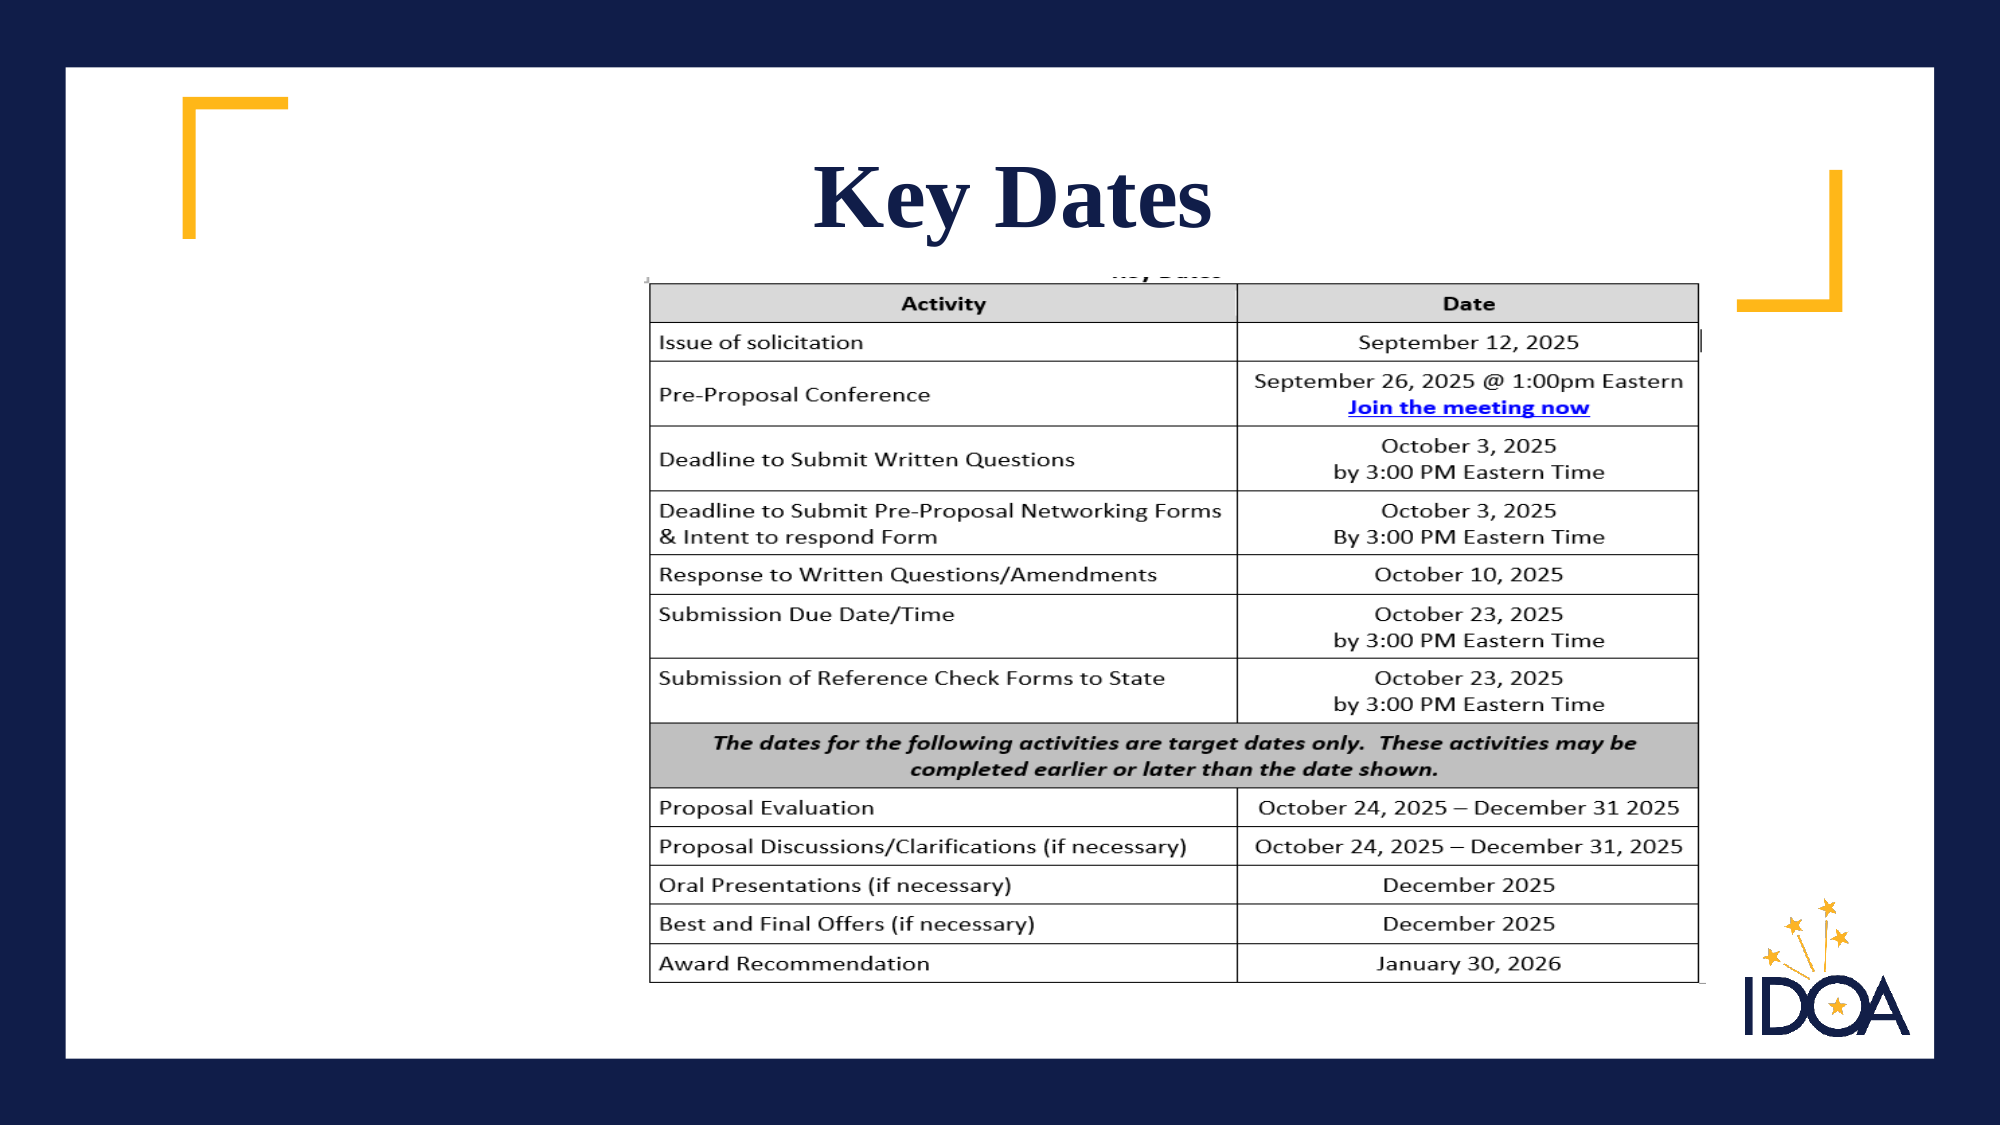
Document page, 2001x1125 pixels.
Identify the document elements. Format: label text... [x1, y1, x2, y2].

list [644, 277, 1707, 984]
picture [1702, 857, 1959, 1114]
title Key Dates [226, 141, 1802, 278]
